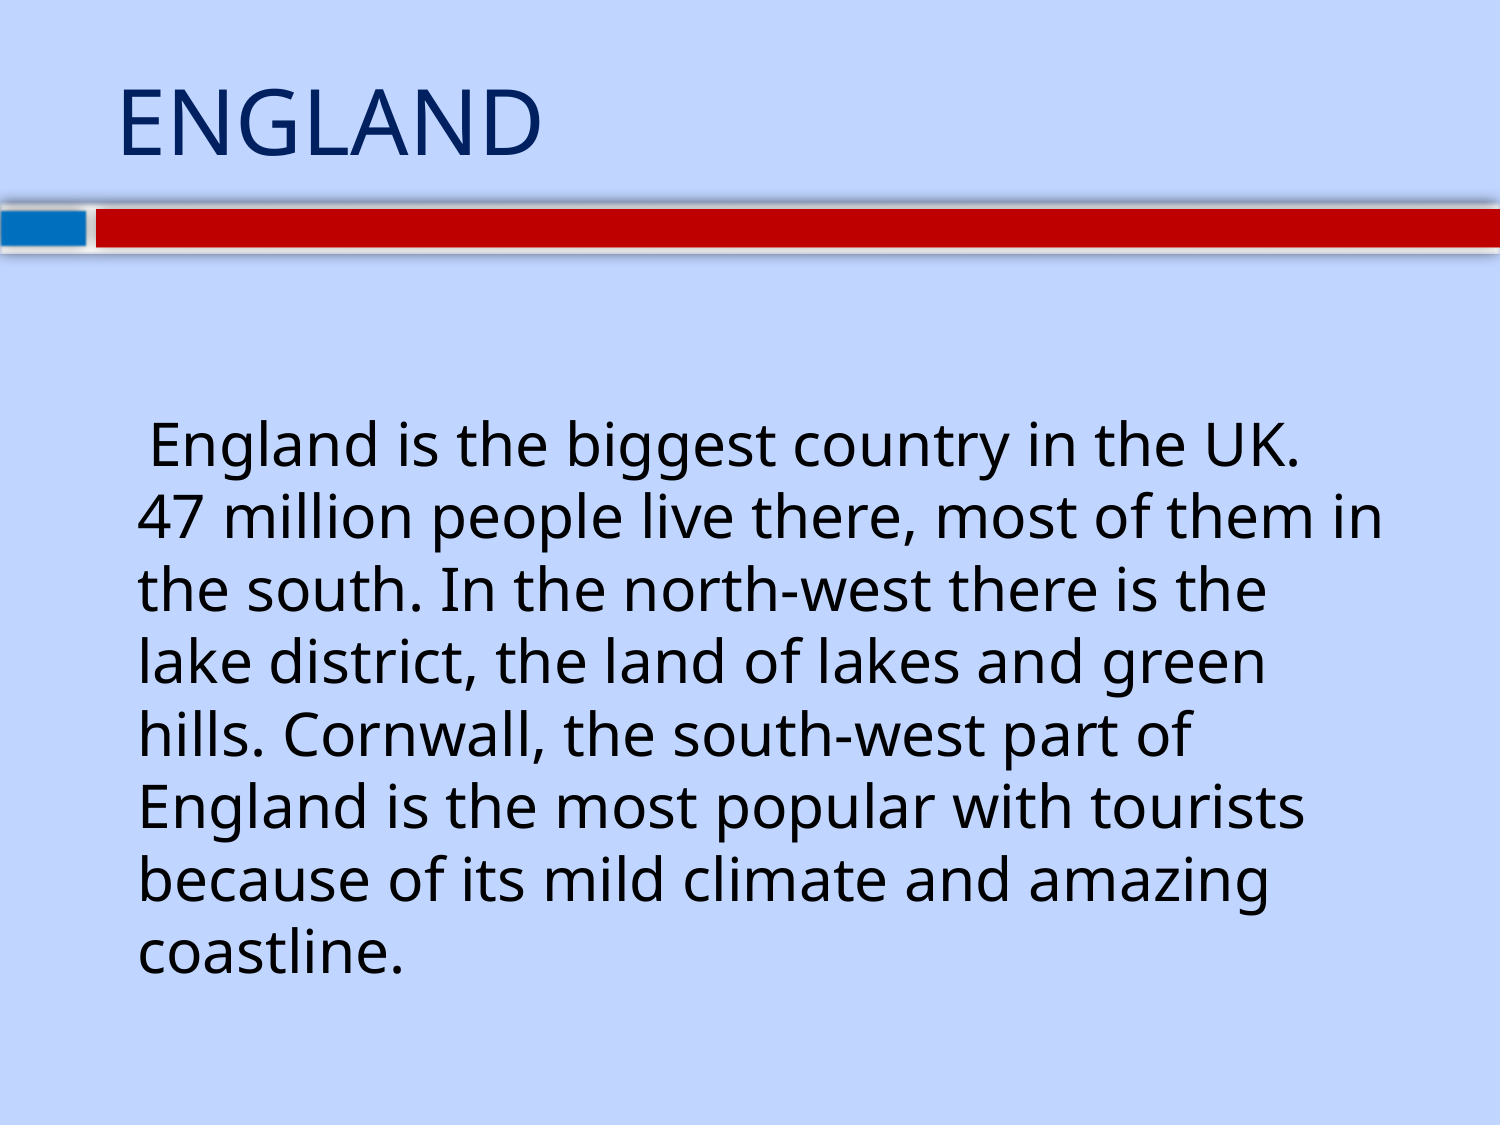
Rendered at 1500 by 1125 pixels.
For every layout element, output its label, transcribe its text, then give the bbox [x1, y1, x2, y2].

title ENGLAND [100, 37, 1438, 200]
list England is the biggest country in the UK. 47 million people live there, most of them in the south. In the north-west there is the lake district, the land of lakes and green hills. Cornwall, the south-west part of England is the most popular with tourists because of its mild climate and amazing coastline. [70, 398, 1408, 1125]
